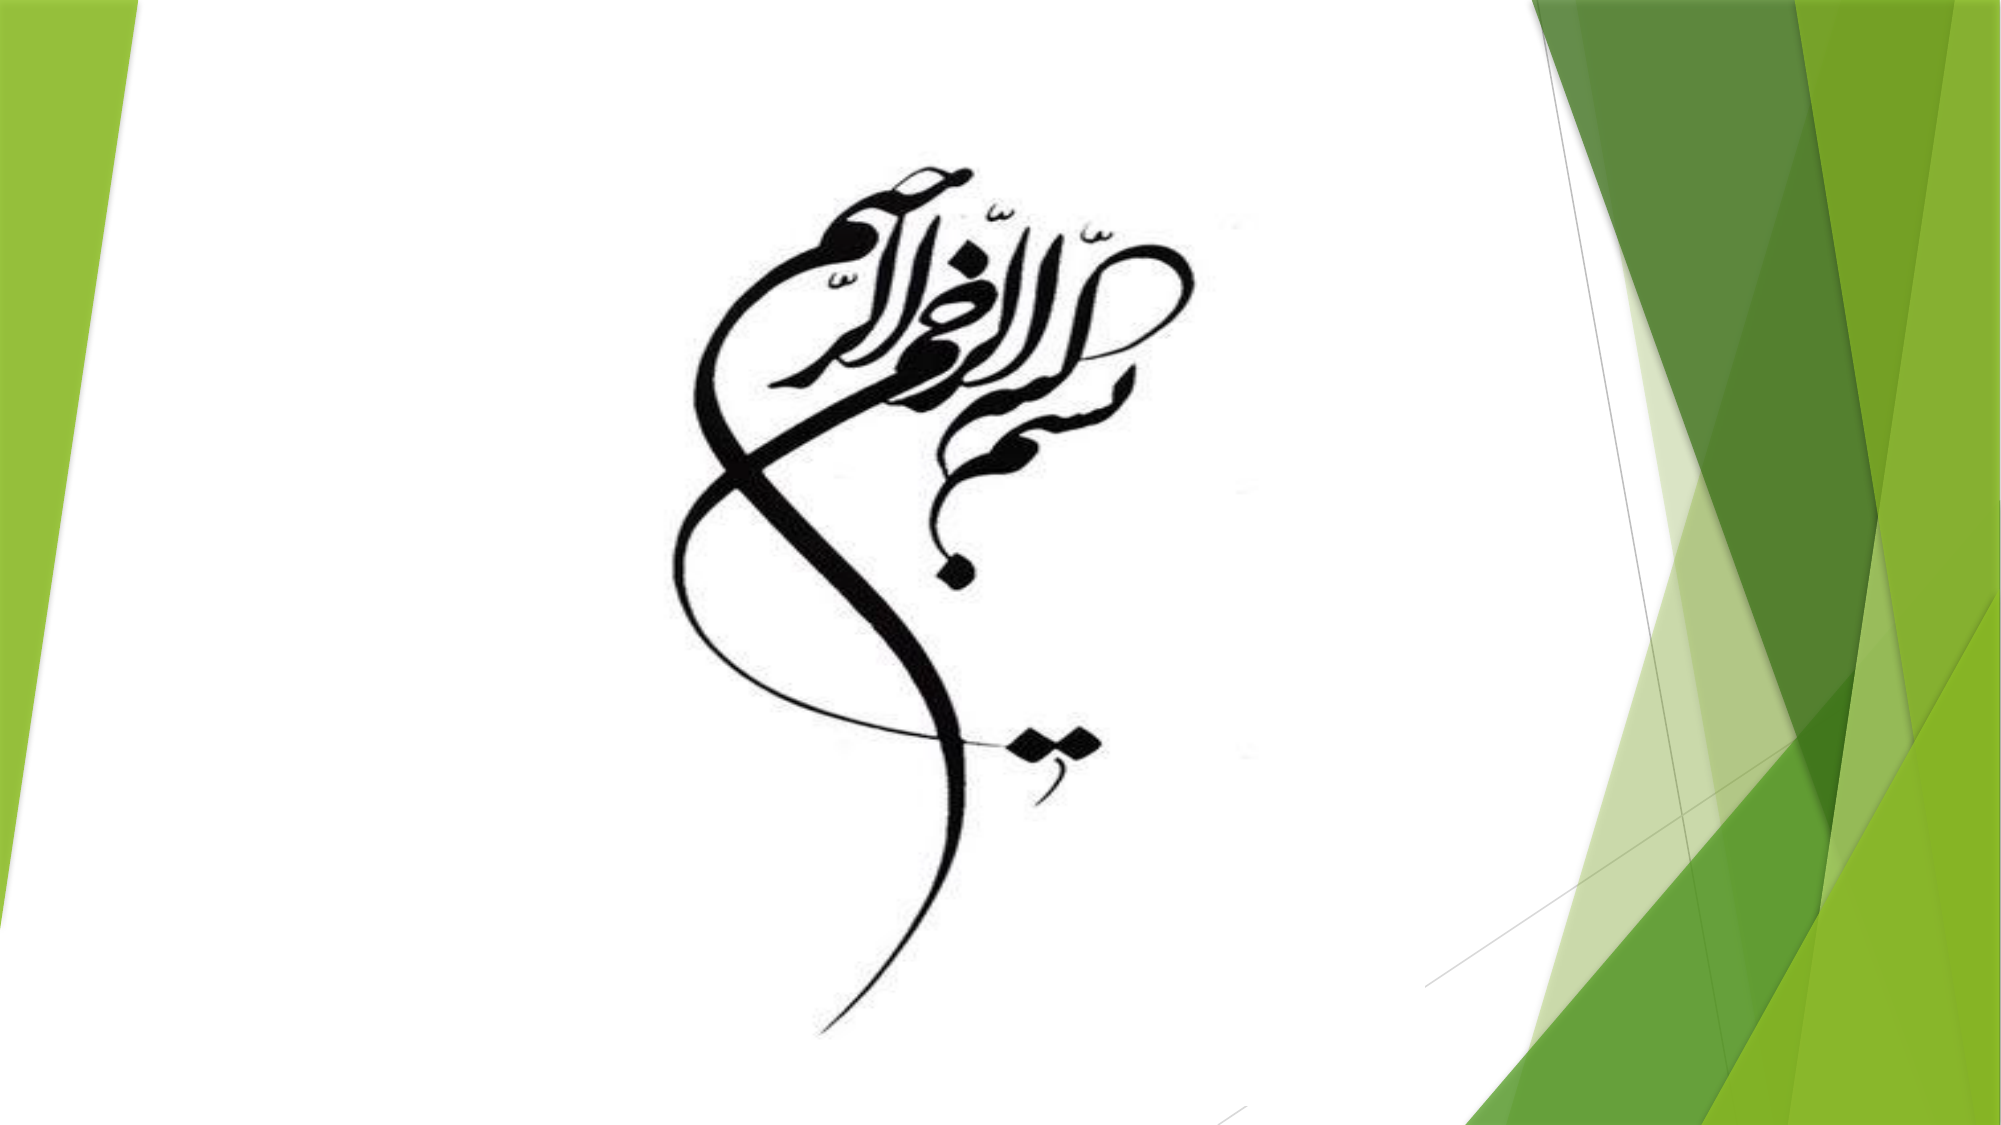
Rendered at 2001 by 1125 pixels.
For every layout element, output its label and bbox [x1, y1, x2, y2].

picture [410, 74, 1426, 1107]
